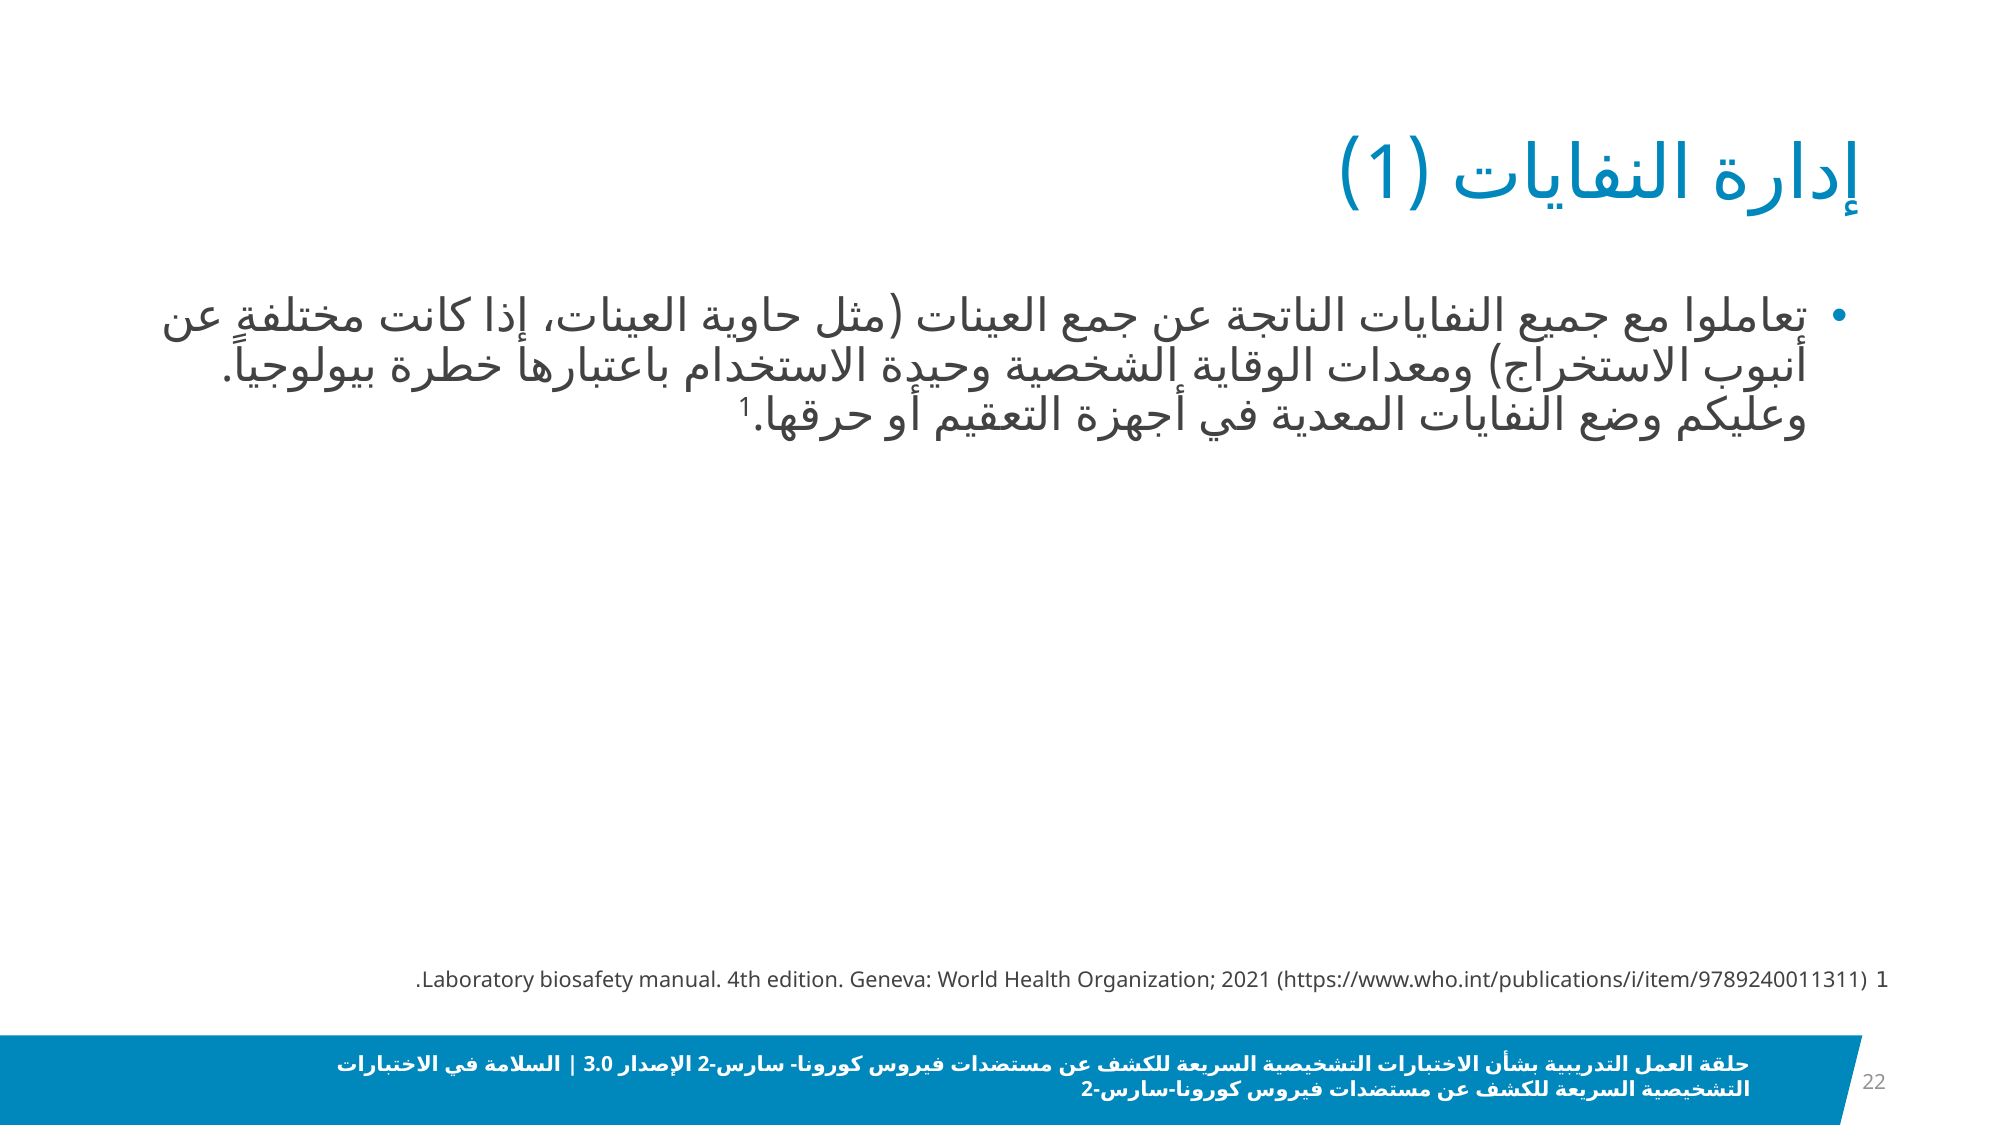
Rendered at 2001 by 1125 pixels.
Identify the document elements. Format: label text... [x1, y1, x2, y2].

footer حلقة العمل التدريبية بشأن الاختبارات التشخيصية السريعة للكشف عن مستضدات فيروس كورونا- سارس-2 الإصدار 3.0 | السلامة في الاختبارات التشخيصية السريعة للكشف عن مستضدات فيروس كورونا-سارس-2 [249, 1047, 1751, 1125]
title إدارة النفايات (1) [137, 59, 1863, 215]
slide_number 22 [1862, 1035, 1947, 1125]
text_box 1 Laboratory biosafety manual. 4th edition. Geneva: World Health Organization; 2021 (https://www.who.int/publications/i/item/9789240011311). [118, 953, 1905, 1014]
list تعاملوا مع جميع النفايات الناتجة عن جمع العينات (مثل حاوية العينات، إذا كانت مختلفة عن أنبوب الاستخراج) ومعدات الوقاية الشخصية وحيدة الاستخدام باعتبارها خطرة بيولوجياً. وعليكم وضع النفايات المعدية في أجهزة التعقيم أو حرقها.1 [137, 284, 1863, 860]
